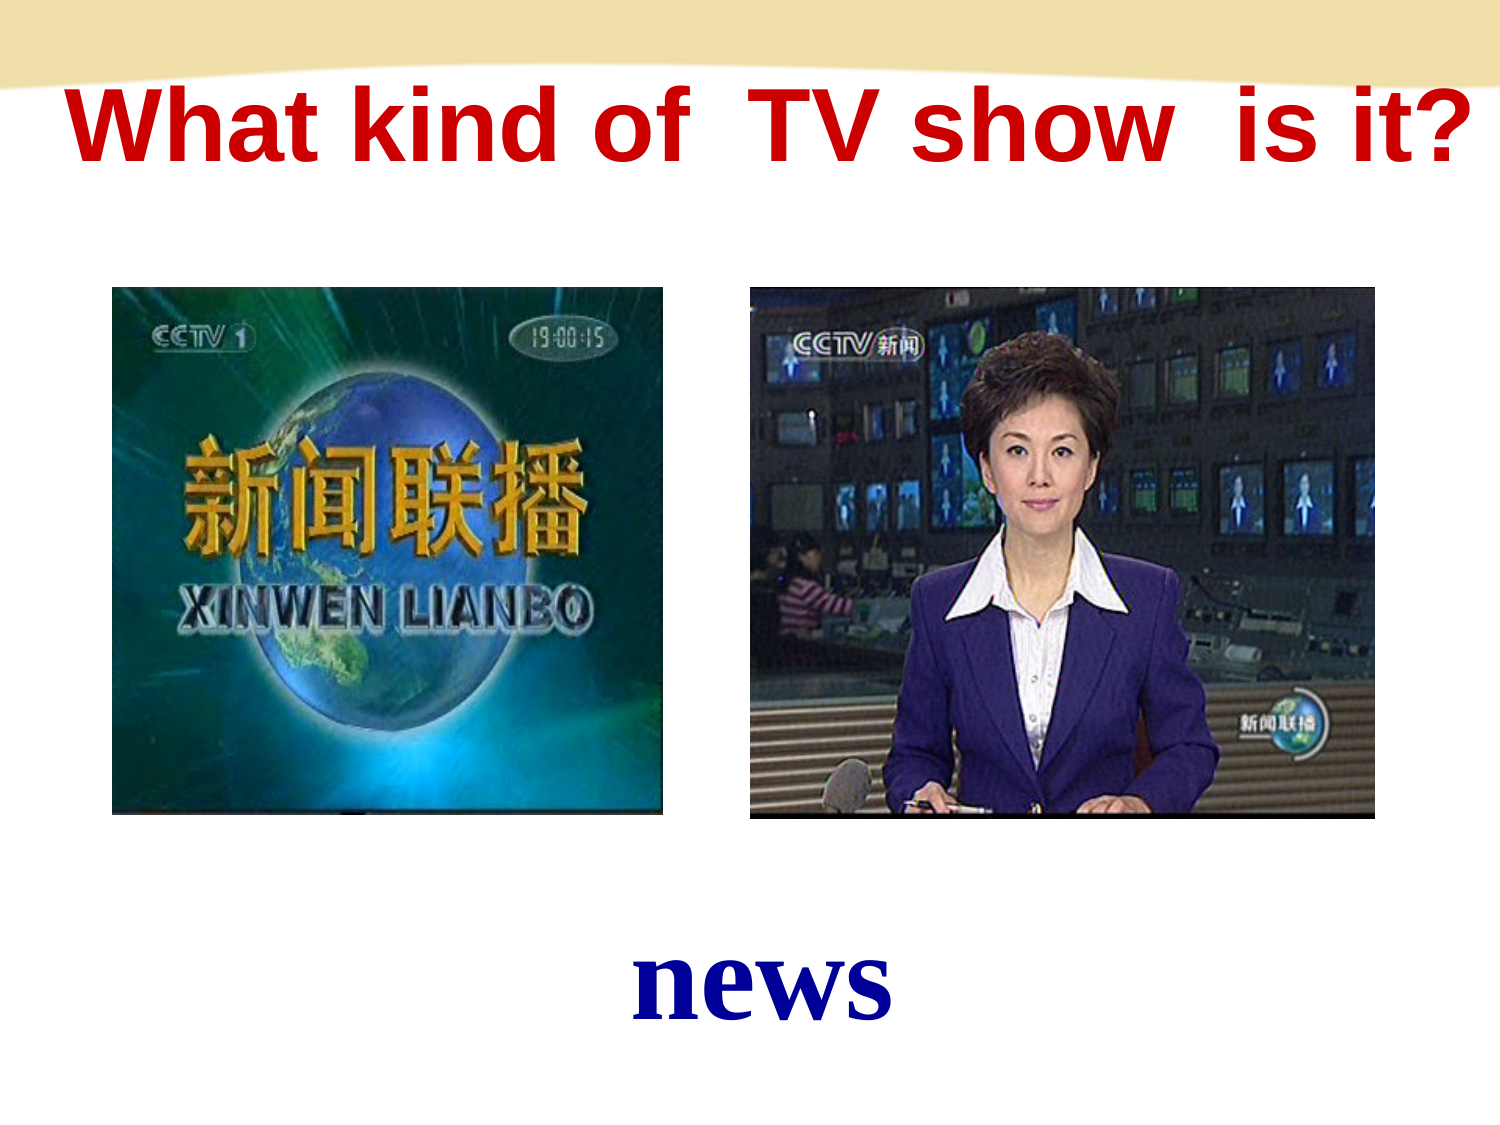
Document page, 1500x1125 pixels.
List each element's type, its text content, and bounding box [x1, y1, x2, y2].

picture [0, 0, 1500, 1125]
text_box What kind of TV show is it? [50, 49, 1500, 190]
text_box news [300, 887, 1225, 1053]
